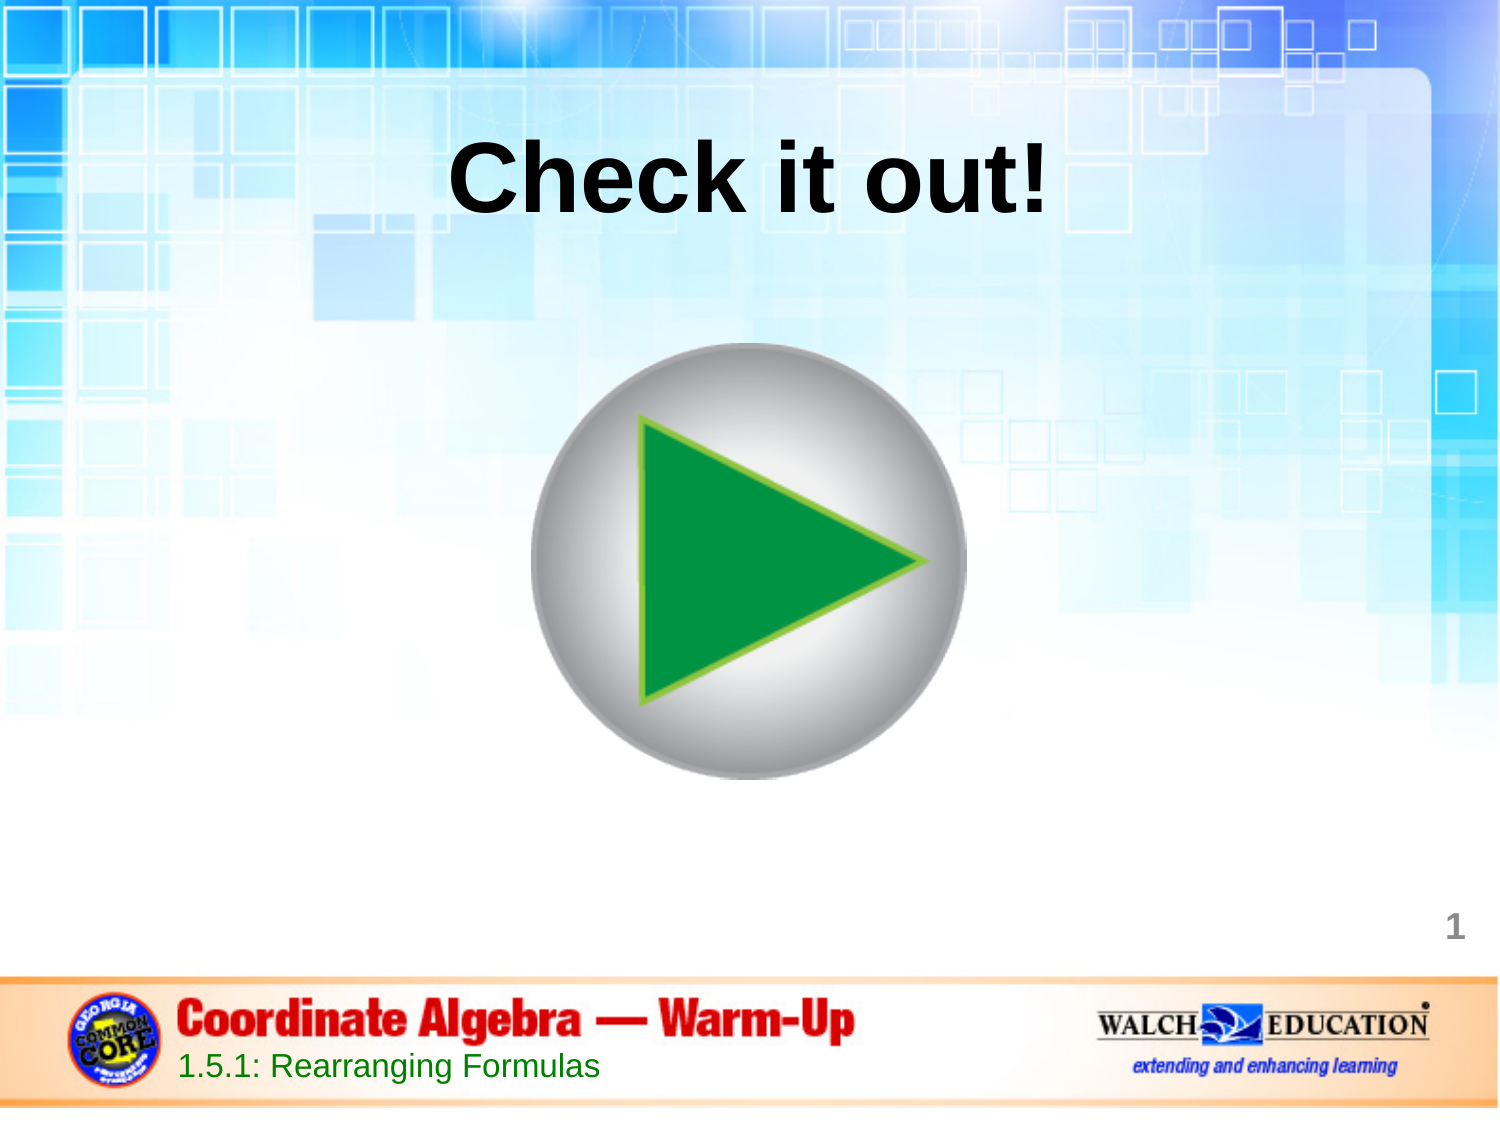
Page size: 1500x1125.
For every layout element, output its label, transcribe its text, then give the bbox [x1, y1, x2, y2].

list 1.5.1: Rearranging Formulas [162, 1036, 1070, 1080]
subtitle Check it out! [105, 105, 1394, 925]
slide_number 1 [1361, 901, 1481, 949]
picture [0, 0, 1500, 1108]
